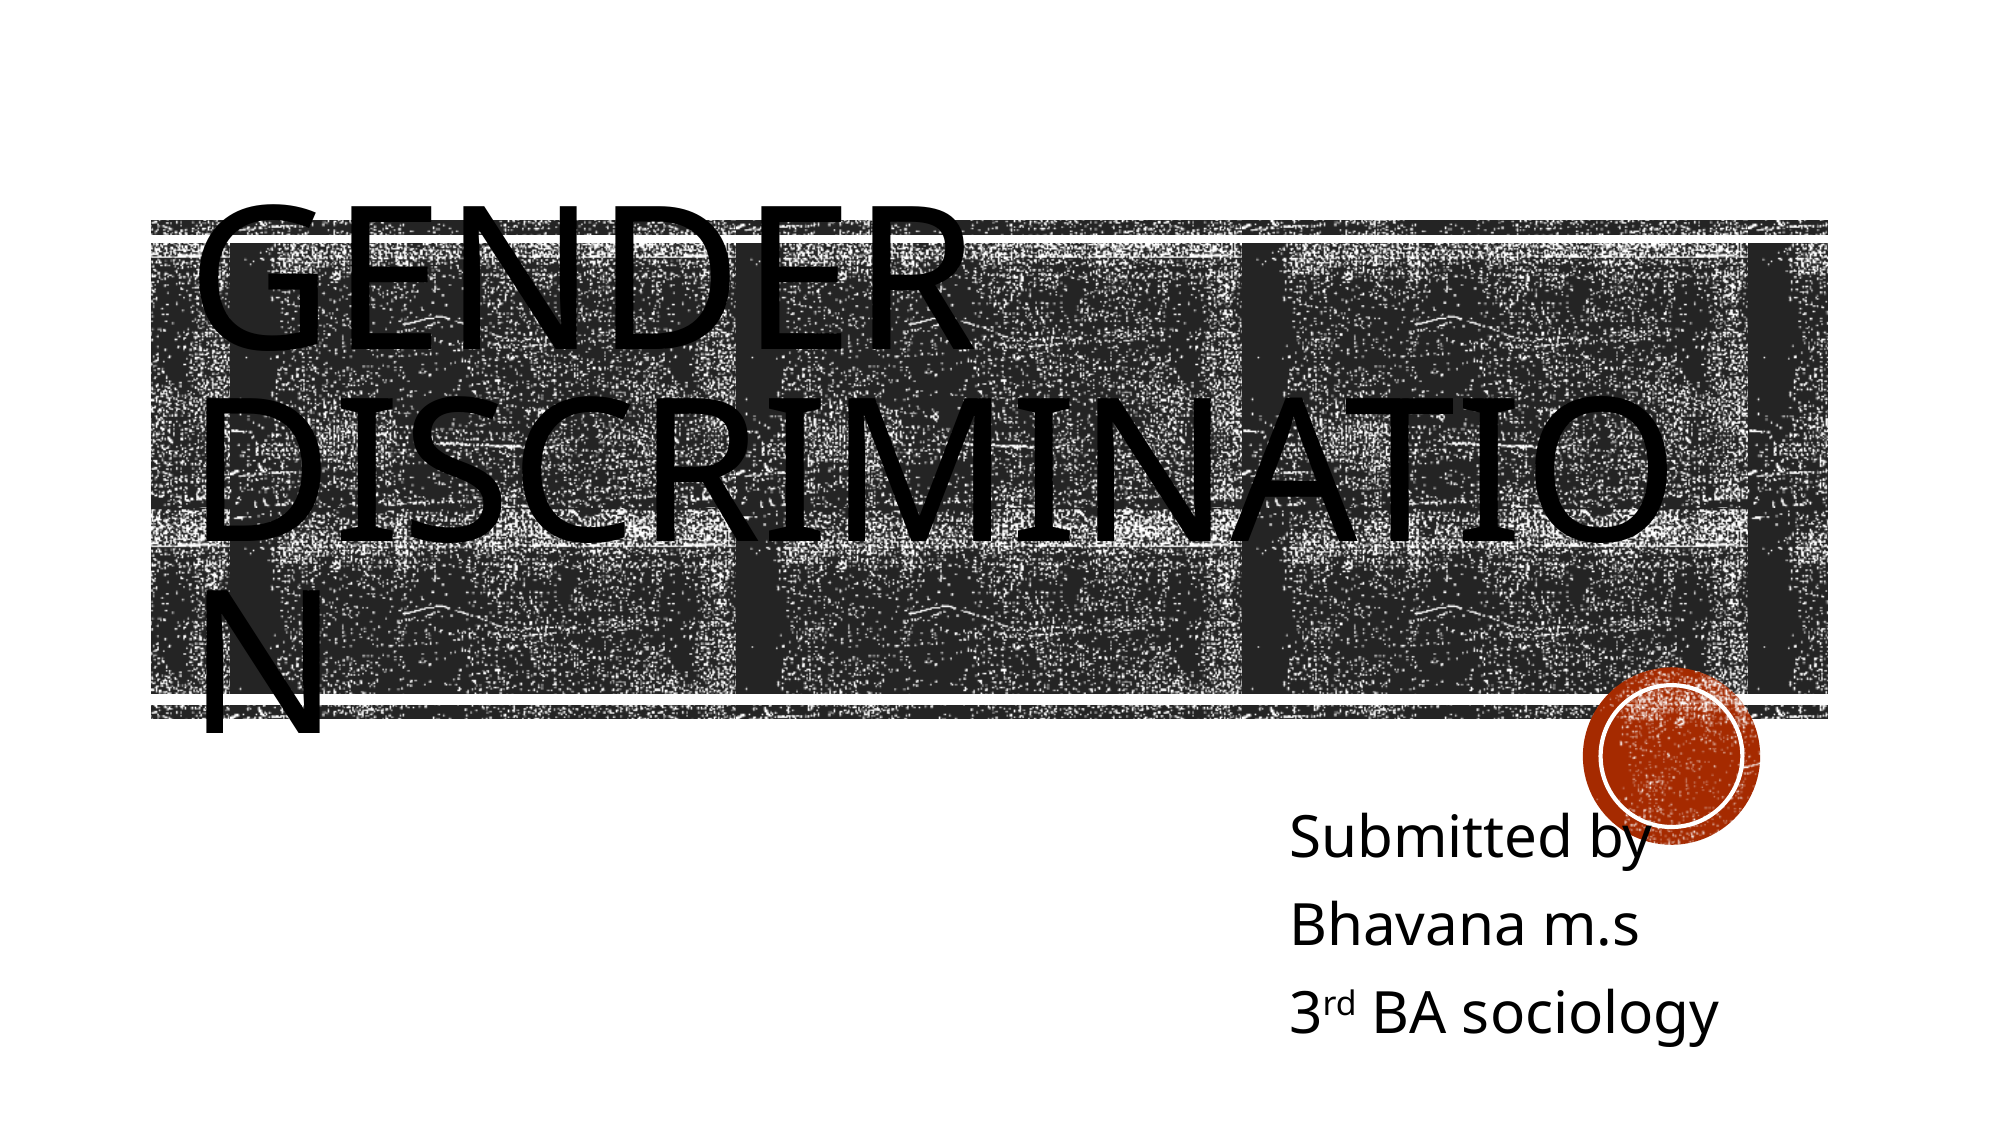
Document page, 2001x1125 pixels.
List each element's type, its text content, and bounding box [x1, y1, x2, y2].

subtitle Submitted by Bhavana m.s 3rd BA sociology [1274, 799, 1744, 1061]
title Gender discrimination [172, 234, 1808, 733]
